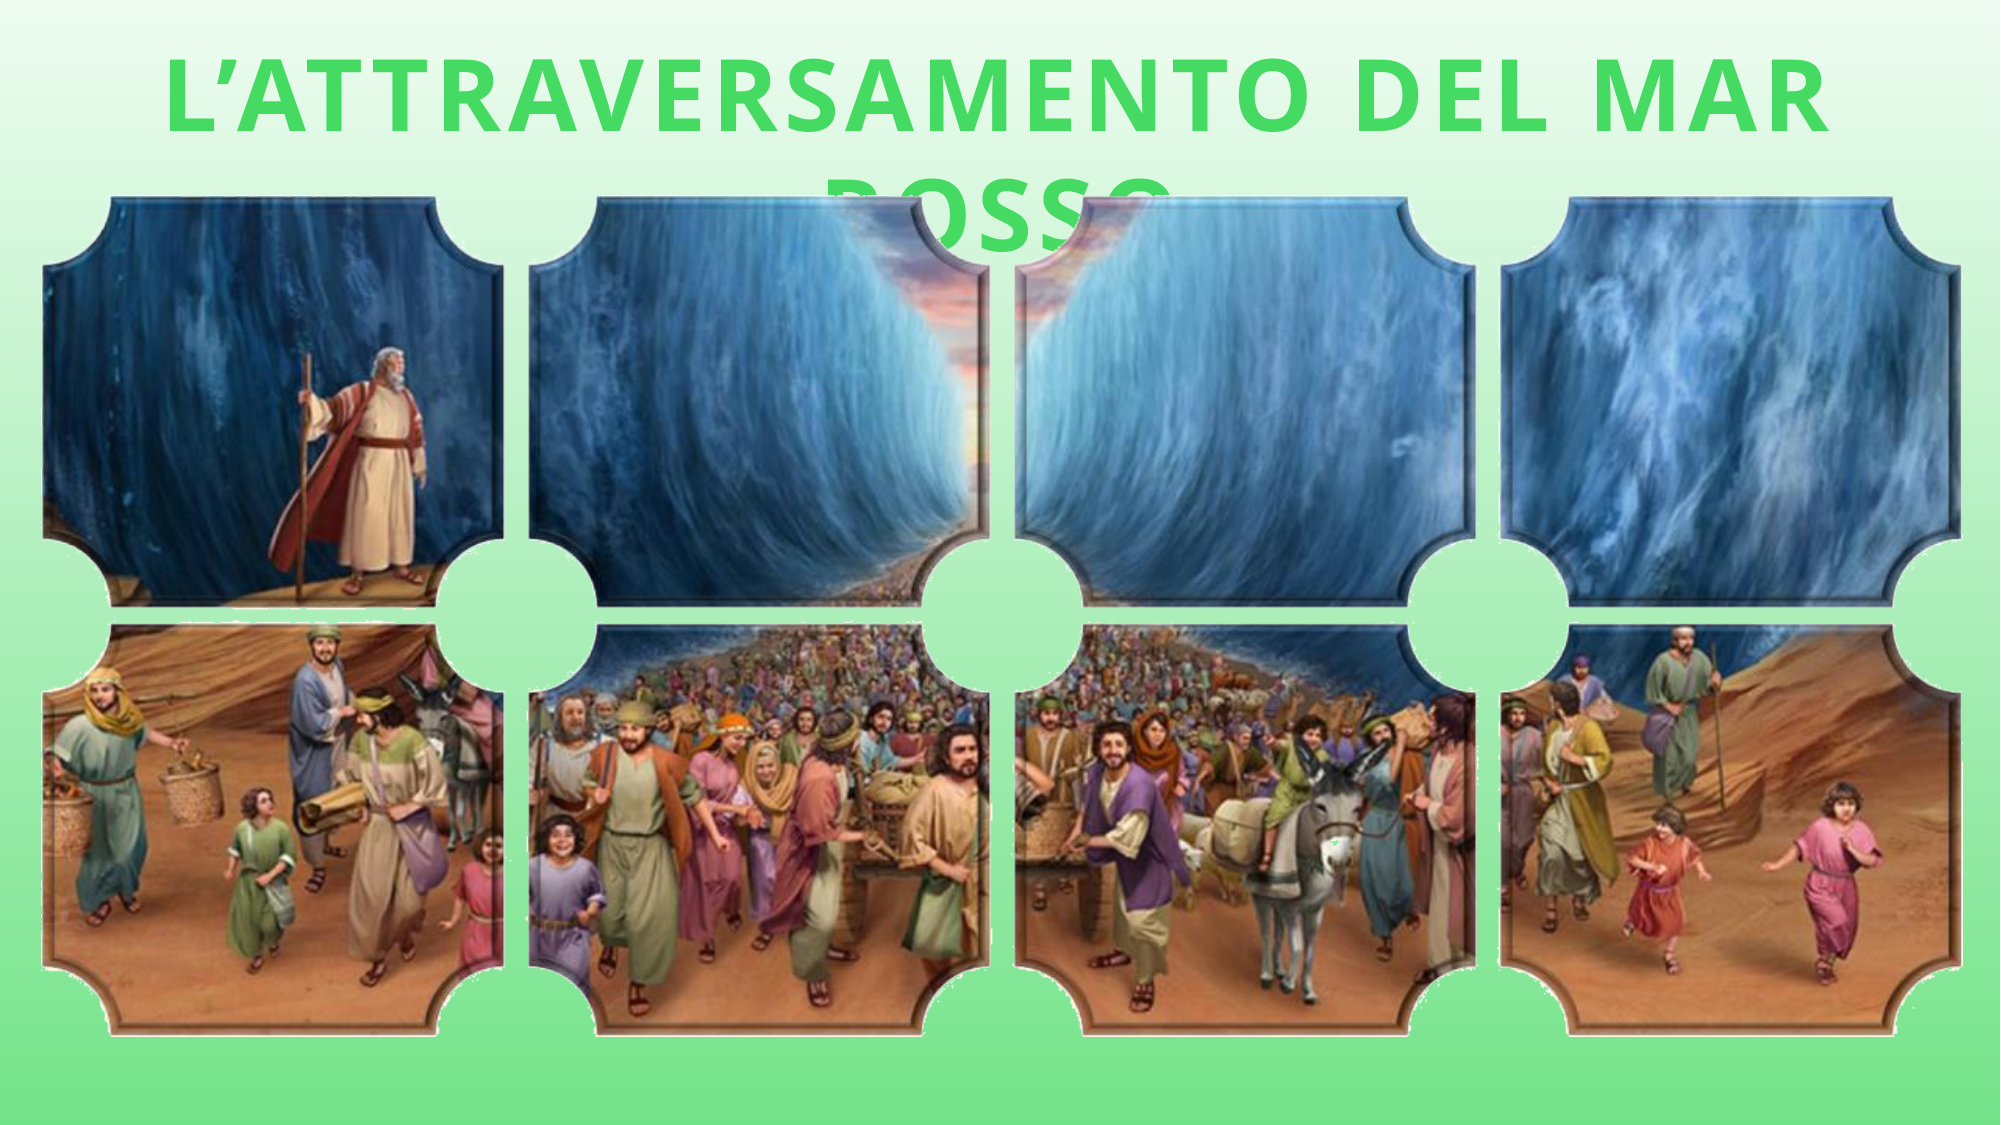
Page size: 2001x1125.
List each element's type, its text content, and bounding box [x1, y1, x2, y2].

picture [40, 195, 1964, 1038]
text_box L’ATTRAVERSAMENTO DEL MAR ROSSO [0, 24, 2000, 279]
